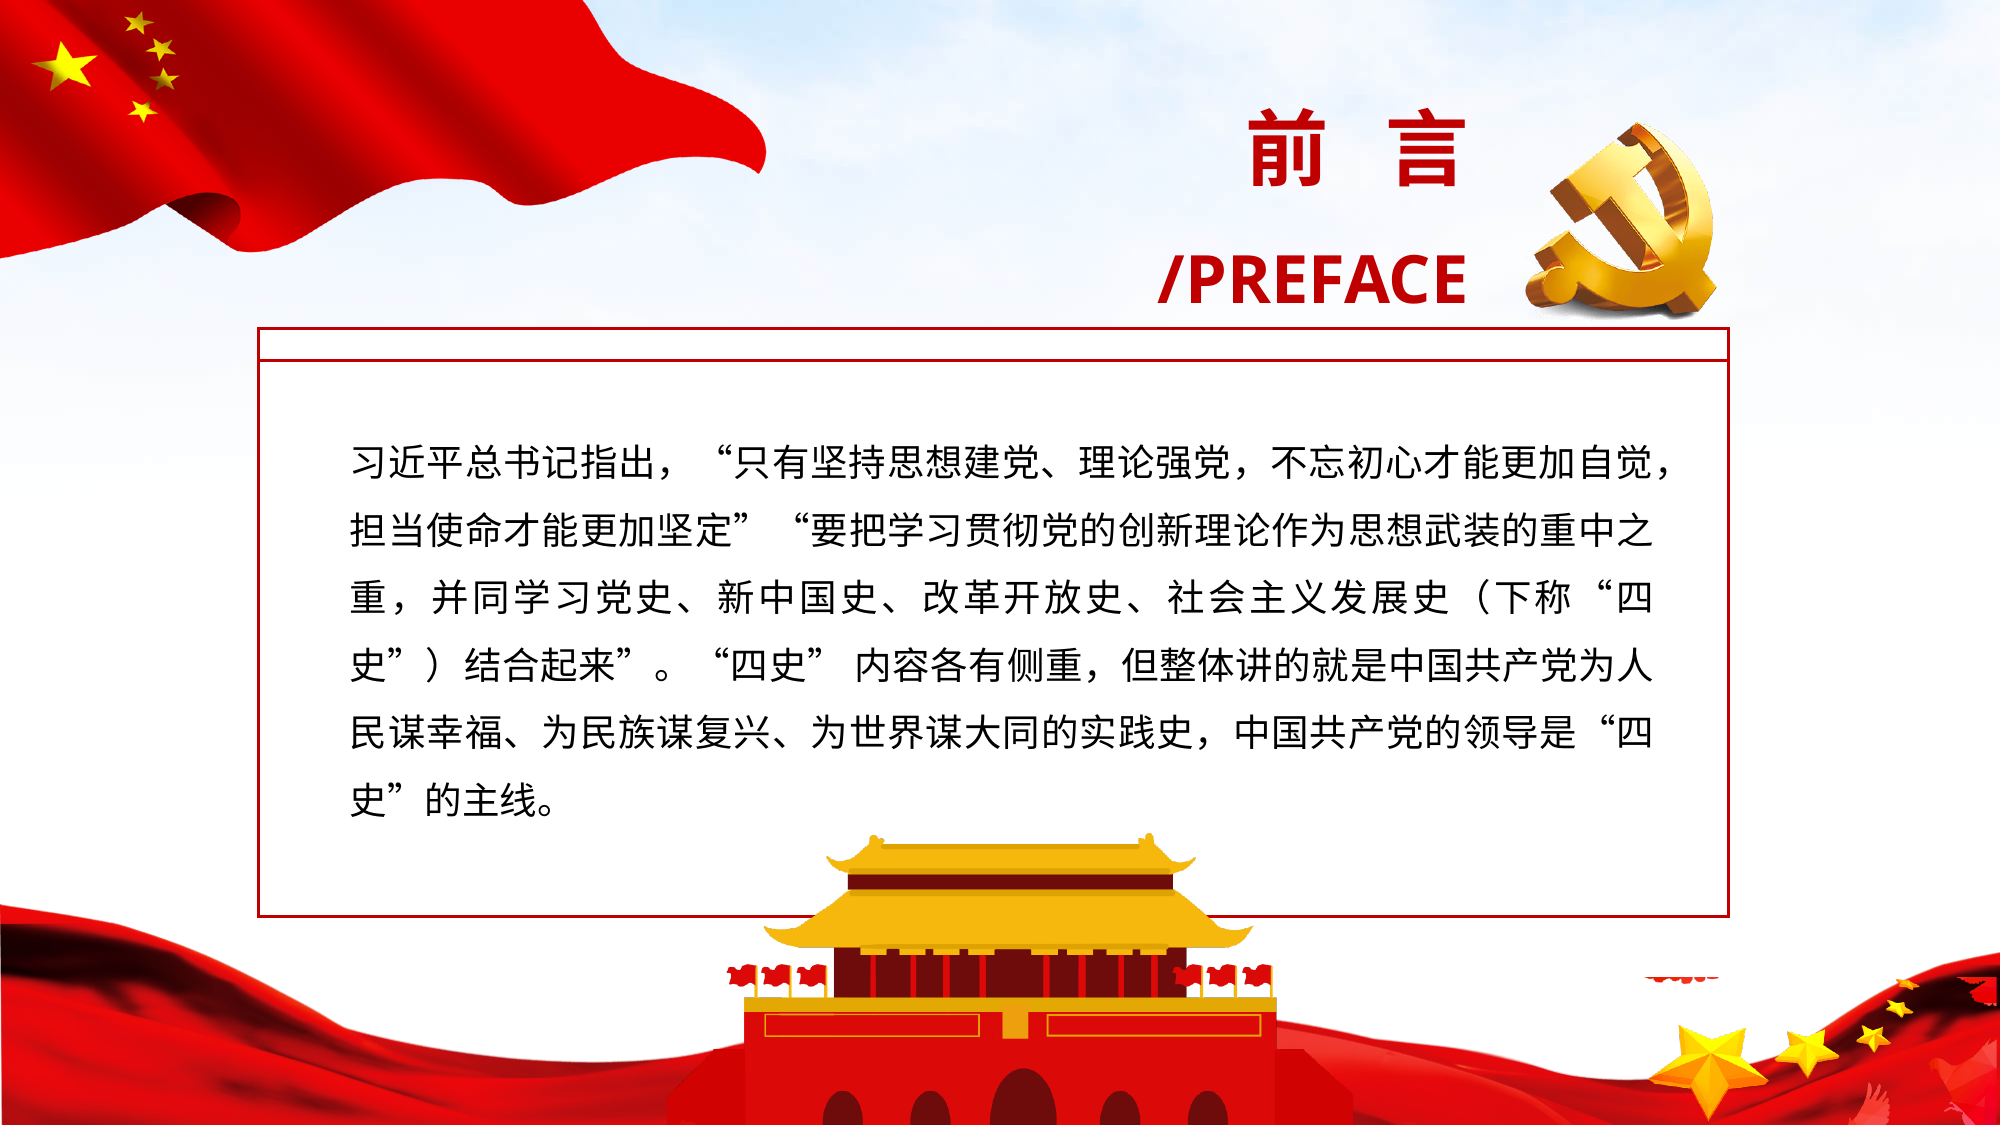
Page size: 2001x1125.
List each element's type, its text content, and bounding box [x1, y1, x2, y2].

picture [0, 0, 2000, 1125]
text_box 前 言 /PREFACE [938, 86, 1488, 327]
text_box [258, 328, 1729, 904]
